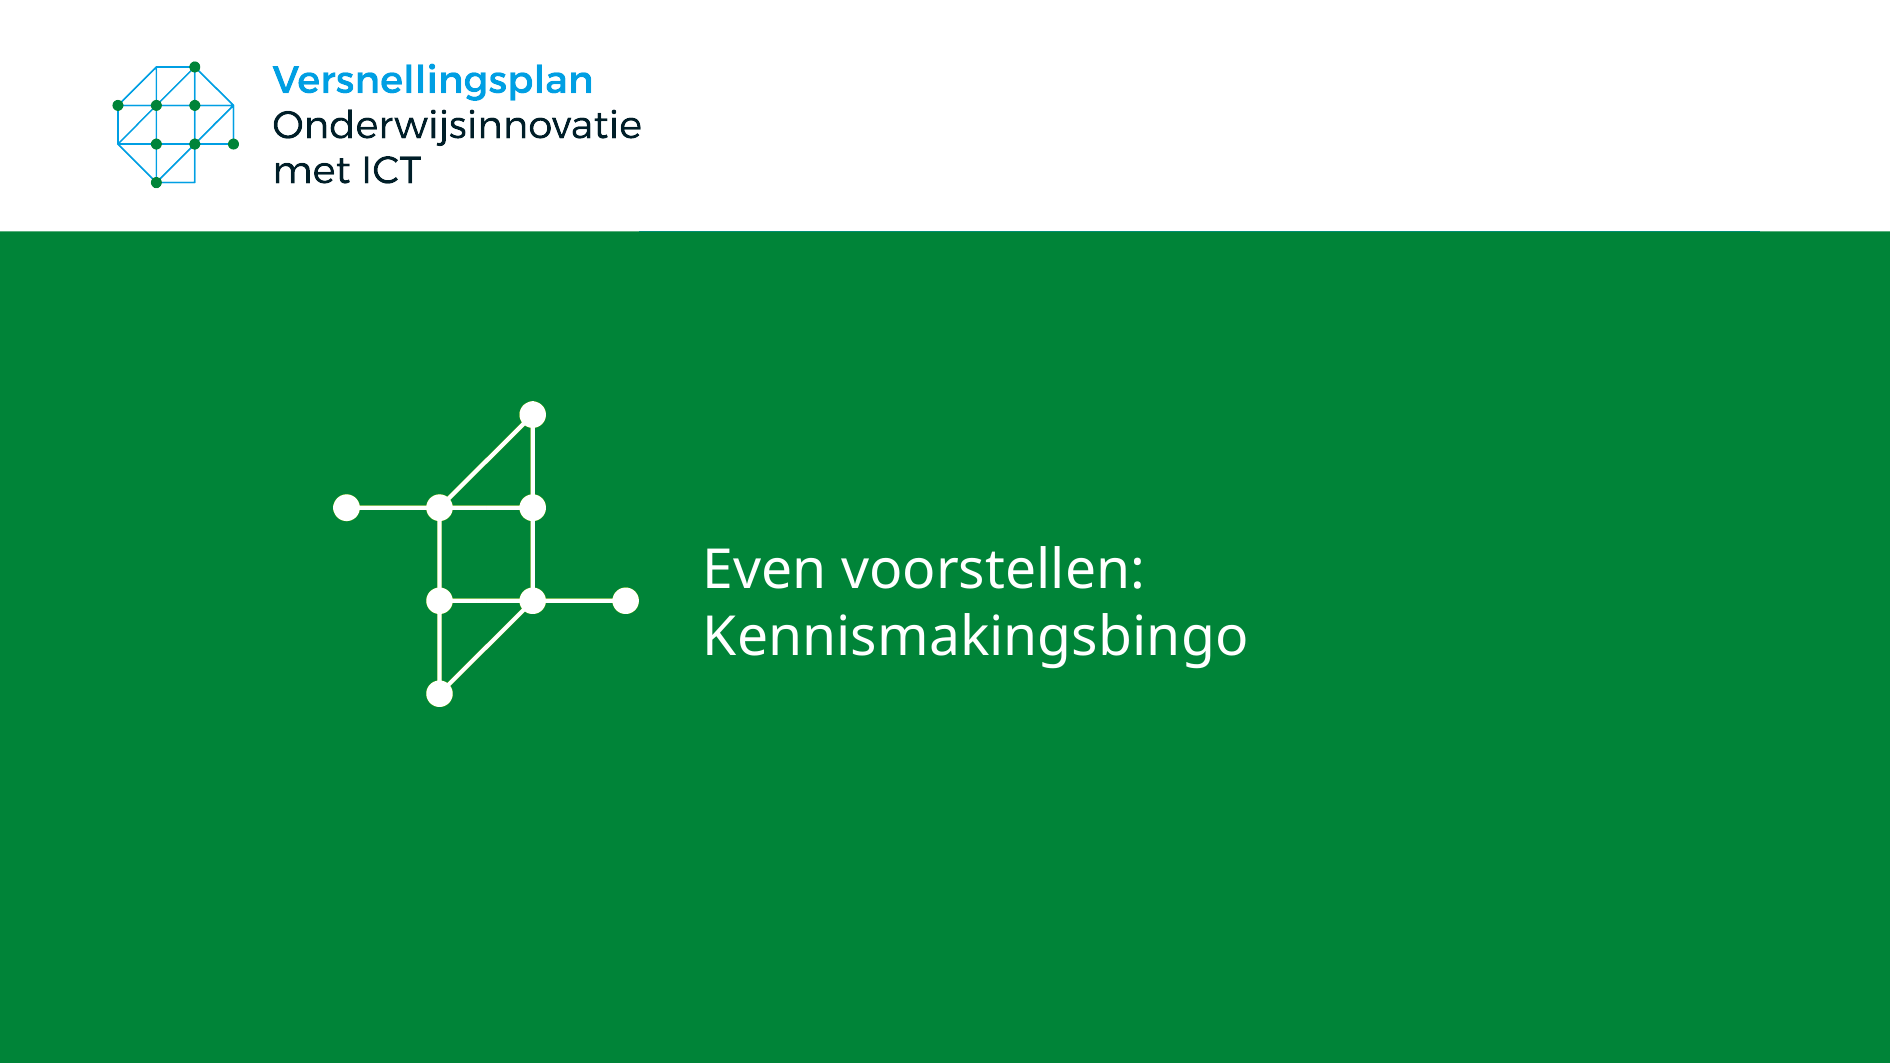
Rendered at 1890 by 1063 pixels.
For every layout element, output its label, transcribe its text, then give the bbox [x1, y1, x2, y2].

picture [0, 0, 649, 231]
picture [333, 401, 639, 707]
list Even voorstellen: Kennismakingsbingo [702, 261, 1509, 939]
